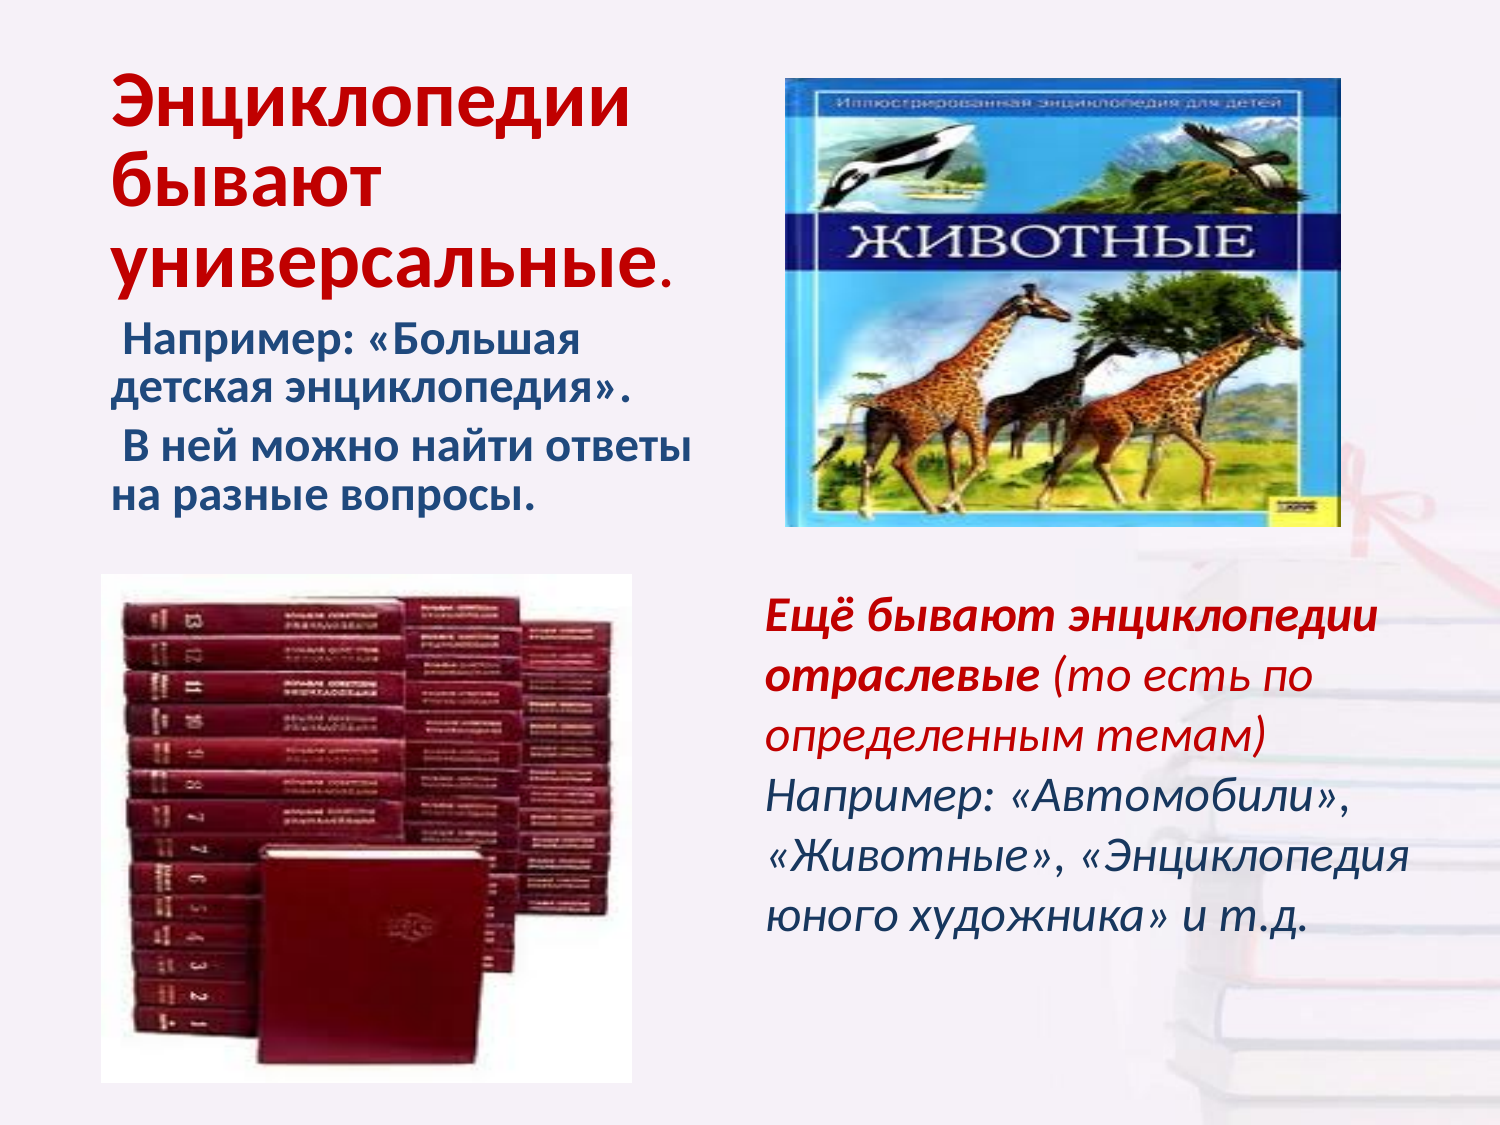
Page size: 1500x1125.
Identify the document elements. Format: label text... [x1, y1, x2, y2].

picture [0, 0, 1500, 1125]
text_box Ещё бывают энциклопедии отраслевые (то есть по определенным темам) Например: «Автомобили», «Животные», «Энциклопедия юного художника» и т.д. [749, 574, 1465, 949]
list Энциклопедии бывают универсальные. Например: «Большая детская энциклопедия». В ней можно найти ответы на разные вопросы. [41, 19, 715, 634]
